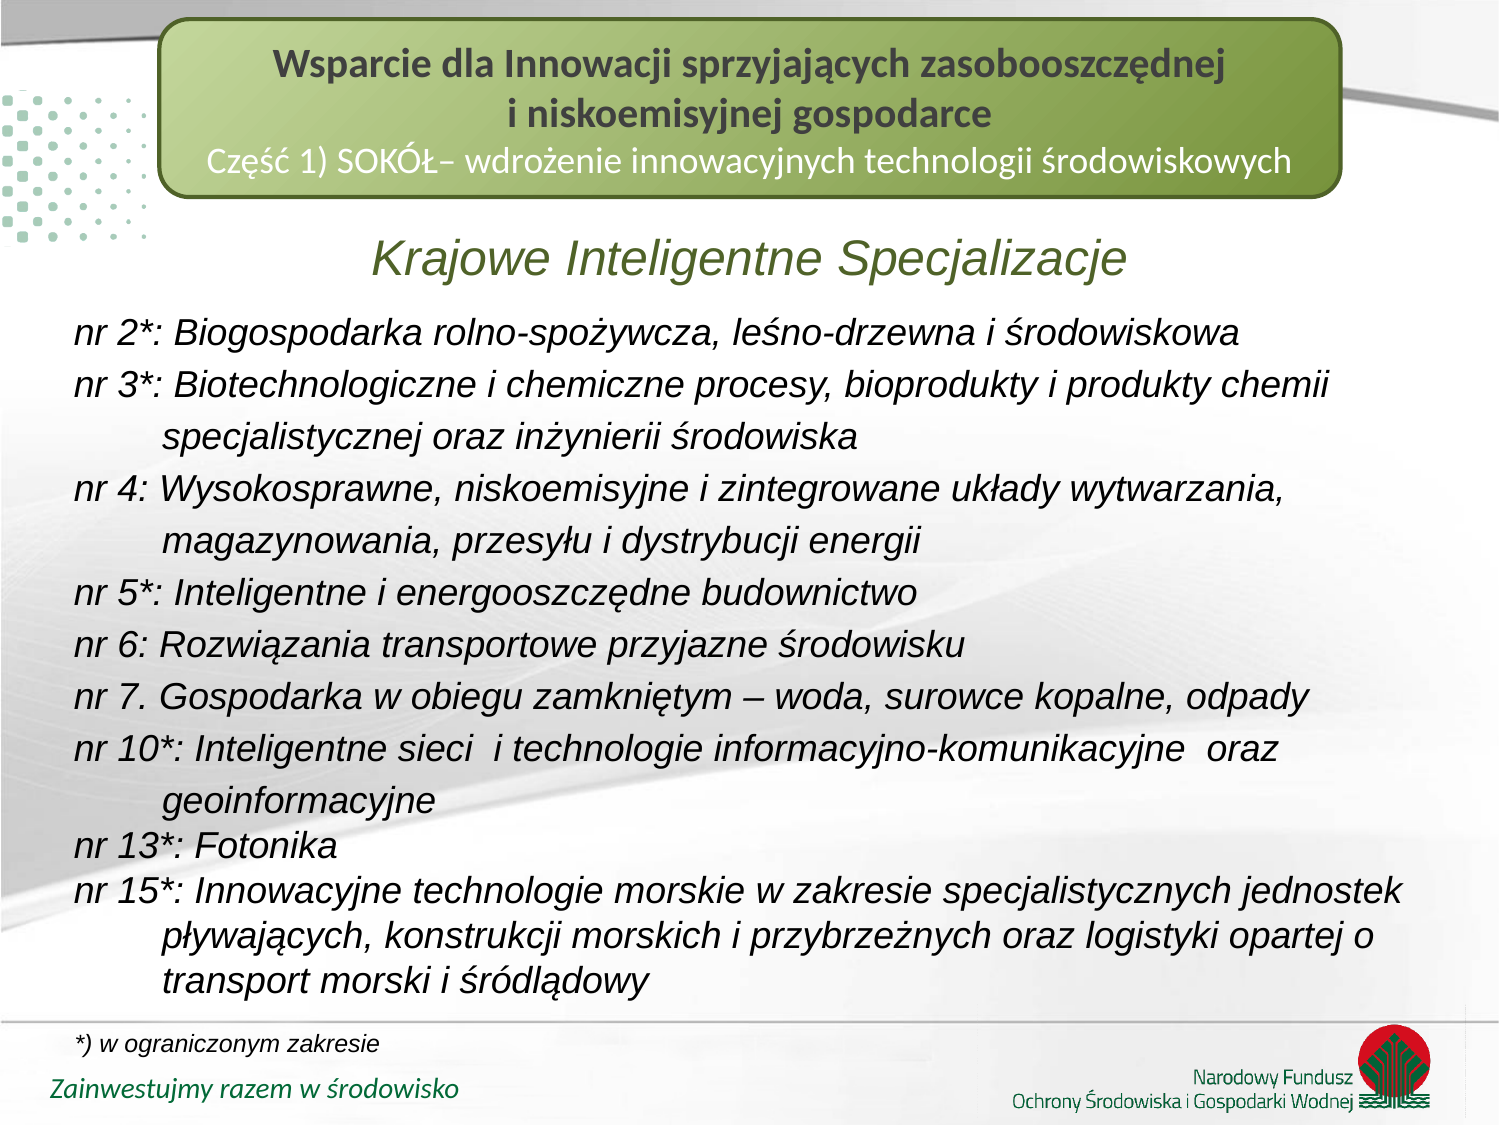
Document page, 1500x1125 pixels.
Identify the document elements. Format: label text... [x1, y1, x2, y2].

text_box Wsparcie dla Innowacji sprzyjających zasobooszczędnej i niskoemisyjnej gospodarce Część 1) SOKÓŁ– wdrożenie innowacyjnych technologii środowiskowych [157, 17, 1343, 200]
text_box *) w ograniczonym zakresie [59, 1020, 396, 1065]
picture [0, 0, 1499, 1125]
text_box nr 2*: Biogospodarka rolno-spożywcza, leśno-drzewna i środowiskowa nr 3*: Biotechnologiczne i chemiczne procesy, bioprodukty i produkty chemii specjalistycznej oraz inżynierii środowiska nr 4: Wysokosprawne, niskoemisyjne i zintegrowane układy wytwarzania, magazynowania, przesyłu i dystrybucji energii nr 5*: Inteligentne i energooszczędne budownictwo nr 6: Rozwiązania transportowe przyjazne środowisku nr 7. Gospodarka w obiegu zamkniętym – woda, surowce kopalne, odpady nr 10*: Inteligentne sieci i technologie informacyjno-komunikacyjne oraz geoinformacyjne nr 13*: Fotonika nr 15*: Innowacyjne technologie morskie w zakresie specjalistycznych jednostek pływających, konstrukcji morskich i przybrzeżnych oraz logistyki opartej o transport morski i śródlądowy [58, 293, 1442, 1009]
text_box Krajowe Inteligentne Specjalizacje [356, 217, 1144, 293]
